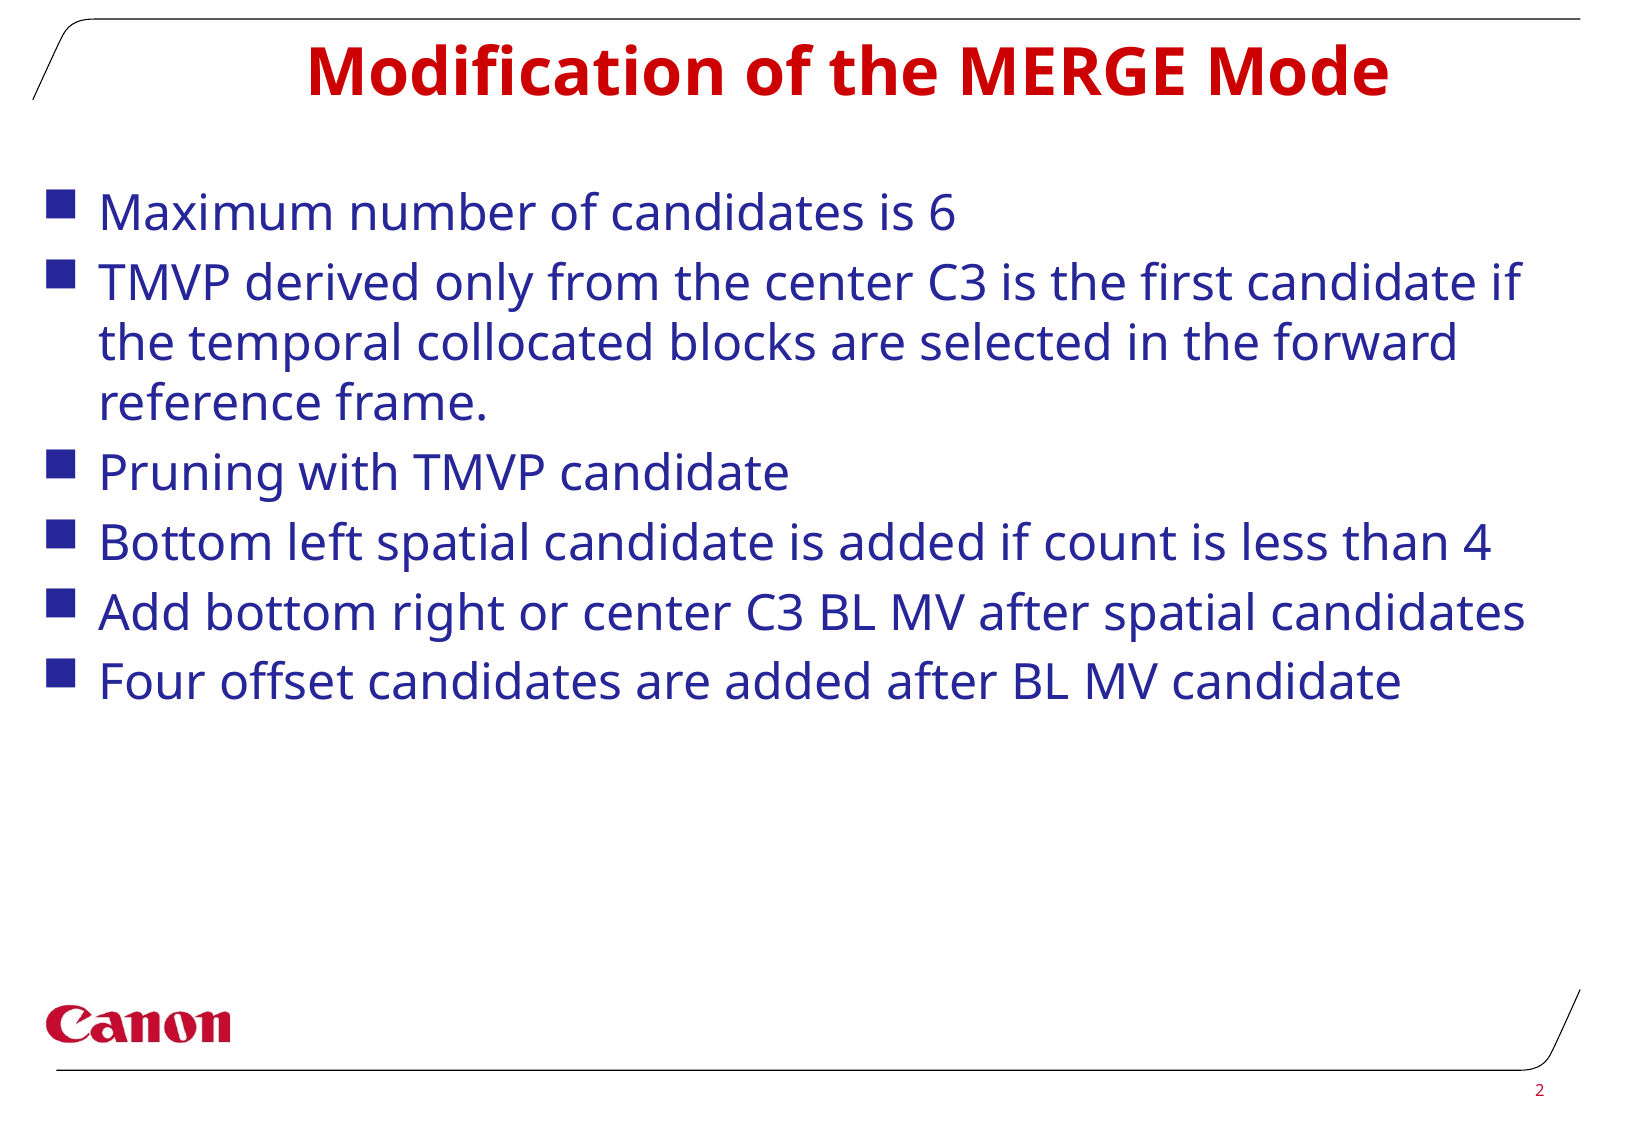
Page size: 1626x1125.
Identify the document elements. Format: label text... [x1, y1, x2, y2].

slide_number 2 [1414, 1063, 1545, 1103]
list Maximum number of candidates is 6 TMVP derived only from the center C3 is the first candidate if the temporal collocated blocks are selected in the forward reference frame. Pruning with TMVP candidate Bottom left spatial candidate is added if count is less than 4 Add bottom right or center C3 BL MV after spatial candidates Four offset candidates are added after BL MV candidate [27, 172, 1585, 1004]
title Modification of the MERGE Mode [151, 19, 1546, 119]
picture [44, 1004, 232, 1043]
